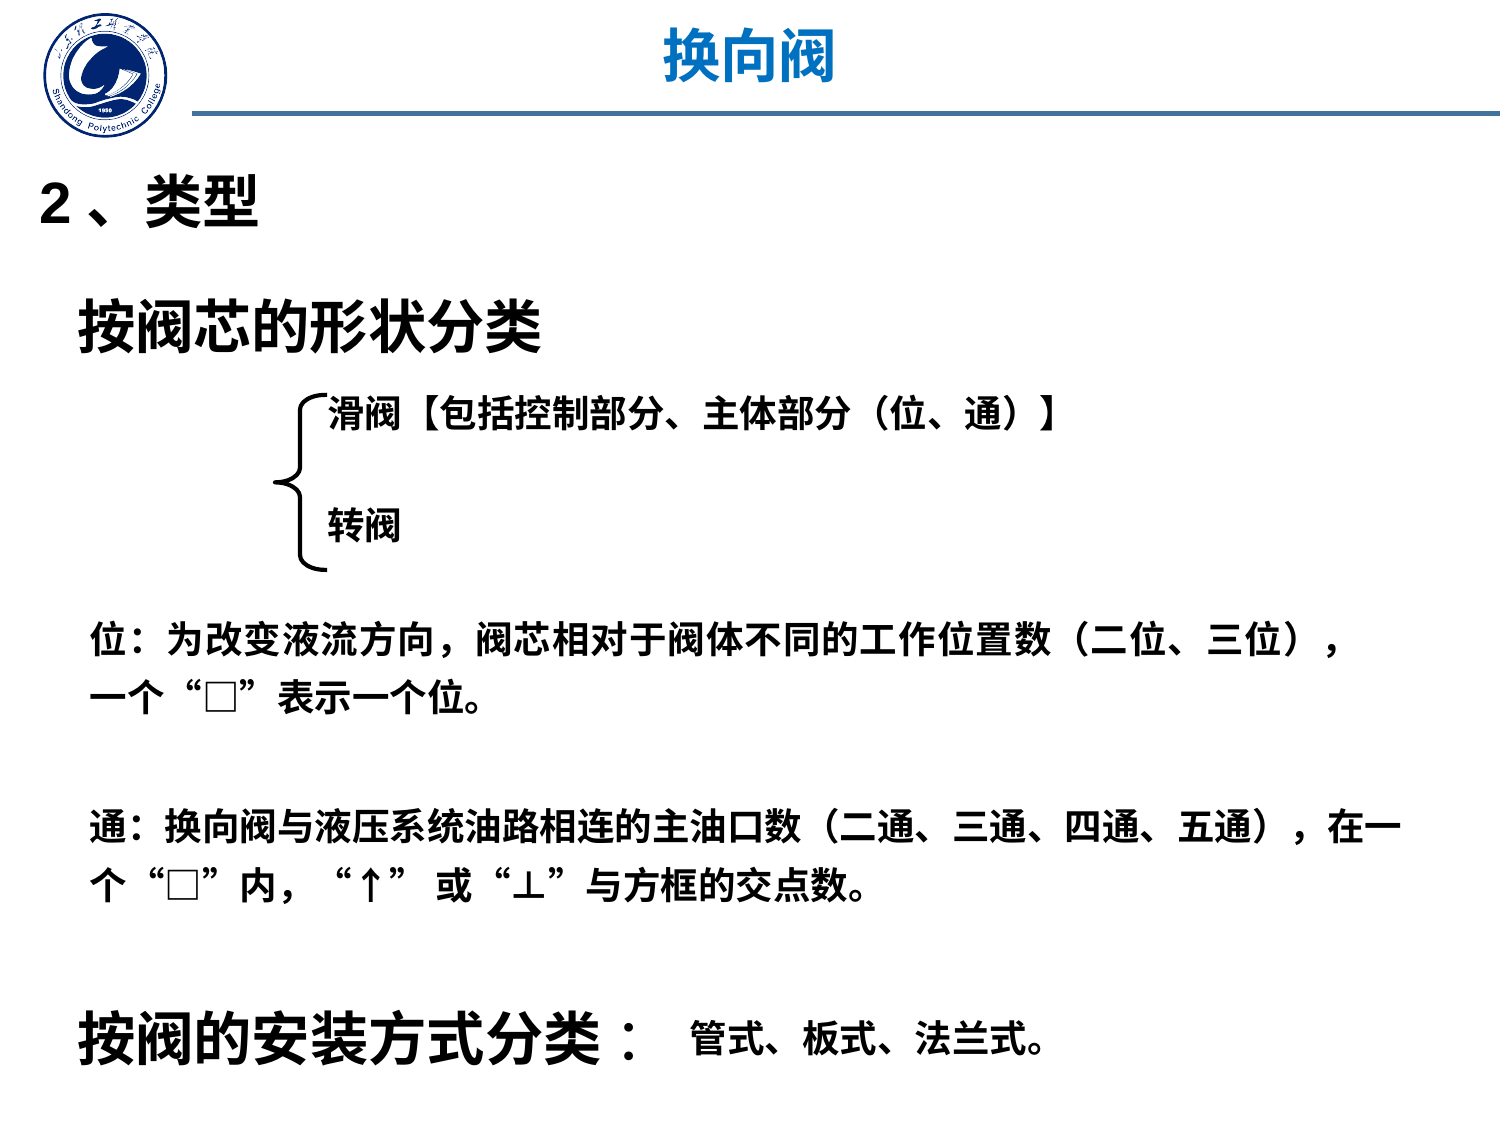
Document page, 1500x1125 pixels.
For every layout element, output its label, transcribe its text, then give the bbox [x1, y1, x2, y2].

text_box 转阀 [312, 494, 588, 555]
text_box 按阀的安装方式分类 ： [62, 994, 838, 1080]
text_box 管式、板式、法兰式。 [675, 1007, 1300, 1068]
text_box [275, 397, 326, 570]
text_box 滑阀【包括控制部分、主体部分（位、通）】 [312, 382, 1438, 443]
text_box 按阀芯的形状分类 [62, 282, 825, 368]
text_box 2、类型 [24, 157, 563, 243]
text_box 位：为改变液流方向，阀芯相对于阀体不同的工作位置数（二位、三位），一个“□”表示一个位。 [75, 594, 1375, 727]
text_box 通：换向阀与液压系统油路相连的主油口数（二通、三通、四通、五通），在一个“□”内，“↑” 或“⊥”与方框的交点数。 [75, 782, 1450, 914]
picture [43, 7, 174, 138]
text_box 换向阀 [178, 11, 1322, 97]
